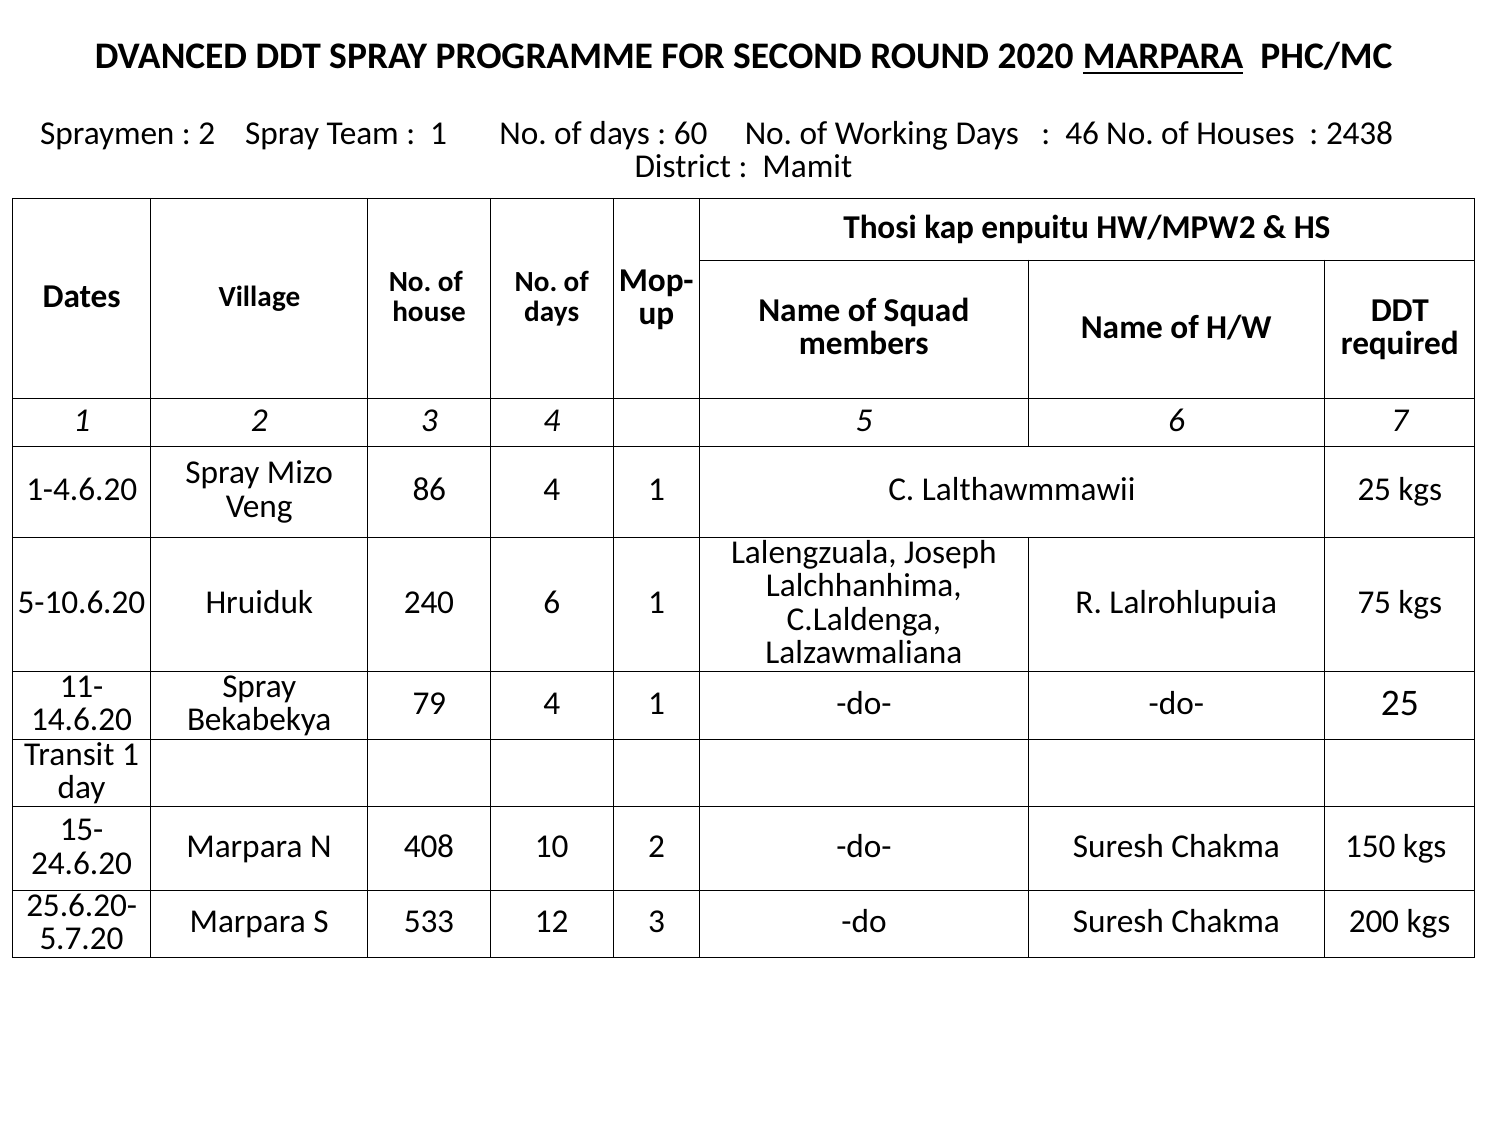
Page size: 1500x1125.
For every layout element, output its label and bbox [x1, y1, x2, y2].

table_cell [700, 538, 1028, 671]
table_cell [700, 807, 1028, 890]
table_cell [151, 891, 367, 957]
table_cell [368, 447, 490, 537]
table_cell [13, 807, 150, 890]
table_cell [614, 891, 699, 957]
table_header [13, 13, 1475, 105]
table_cell [13, 740, 150, 806]
table_cell [1325, 399, 1474, 446]
table_cell [1325, 740, 1474, 806]
table_cell [614, 807, 699, 890]
table_cell [151, 807, 367, 890]
table_cell [491, 538, 613, 671]
table_cell [700, 199, 1474, 260]
table_cell [1029, 261, 1324, 398]
table_cell [13, 891, 150, 957]
table_cell [13, 672, 150, 739]
table_cell [151, 740, 367, 806]
table_cell [614, 740, 699, 806]
table_cell [13, 105, 1475, 198]
table_cell [368, 740, 490, 806]
table_cell [368, 807, 490, 890]
table_cell [491, 891, 613, 957]
table_cell [151, 447, 367, 537]
table_cell [13, 399, 150, 446]
table_cell [1325, 807, 1474, 890]
table_cell [1029, 891, 1324, 957]
table_cell [368, 538, 490, 671]
table_cell [1325, 891, 1474, 957]
table_cell [1029, 538, 1324, 671]
table_cell [368, 399, 490, 446]
table_cell [491, 199, 613, 398]
table_cell [151, 399, 367, 446]
table_cell [700, 399, 1028, 446]
table_cell [151, 672, 367, 739]
table_cell [13, 447, 150, 537]
table_cell [700, 447, 1324, 537]
table_cell [700, 261, 1028, 398]
table_cell [491, 807, 613, 890]
table_cell [1325, 672, 1474, 739]
table_cell [614, 538, 699, 671]
table_cell [1029, 740, 1324, 806]
table_cell [368, 891, 490, 957]
table_cell [491, 399, 613, 446]
table_cell [614, 399, 699, 446]
table_cell [151, 538, 367, 671]
table_cell [614, 199, 699, 398]
table_cell [700, 740, 1028, 806]
table_cell [1325, 447, 1474, 537]
table_cell [700, 672, 1028, 739]
table_cell [151, 199, 367, 398]
table_cell [614, 447, 699, 537]
table_cell [368, 672, 490, 739]
table_cell [13, 199, 150, 398]
table_cell [614, 672, 699, 739]
table_cell [491, 672, 613, 739]
table_cell [1325, 538, 1474, 671]
table_cell [491, 740, 613, 806]
table_cell [368, 199, 490, 398]
table_cell [1029, 399, 1324, 446]
table_cell [1029, 807, 1324, 890]
table_cell [491, 447, 613, 537]
table_cell [1325, 261, 1474, 398]
table_cell [1029, 672, 1324, 739]
table_cell [700, 891, 1028, 957]
table_cell [13, 538, 150, 671]
